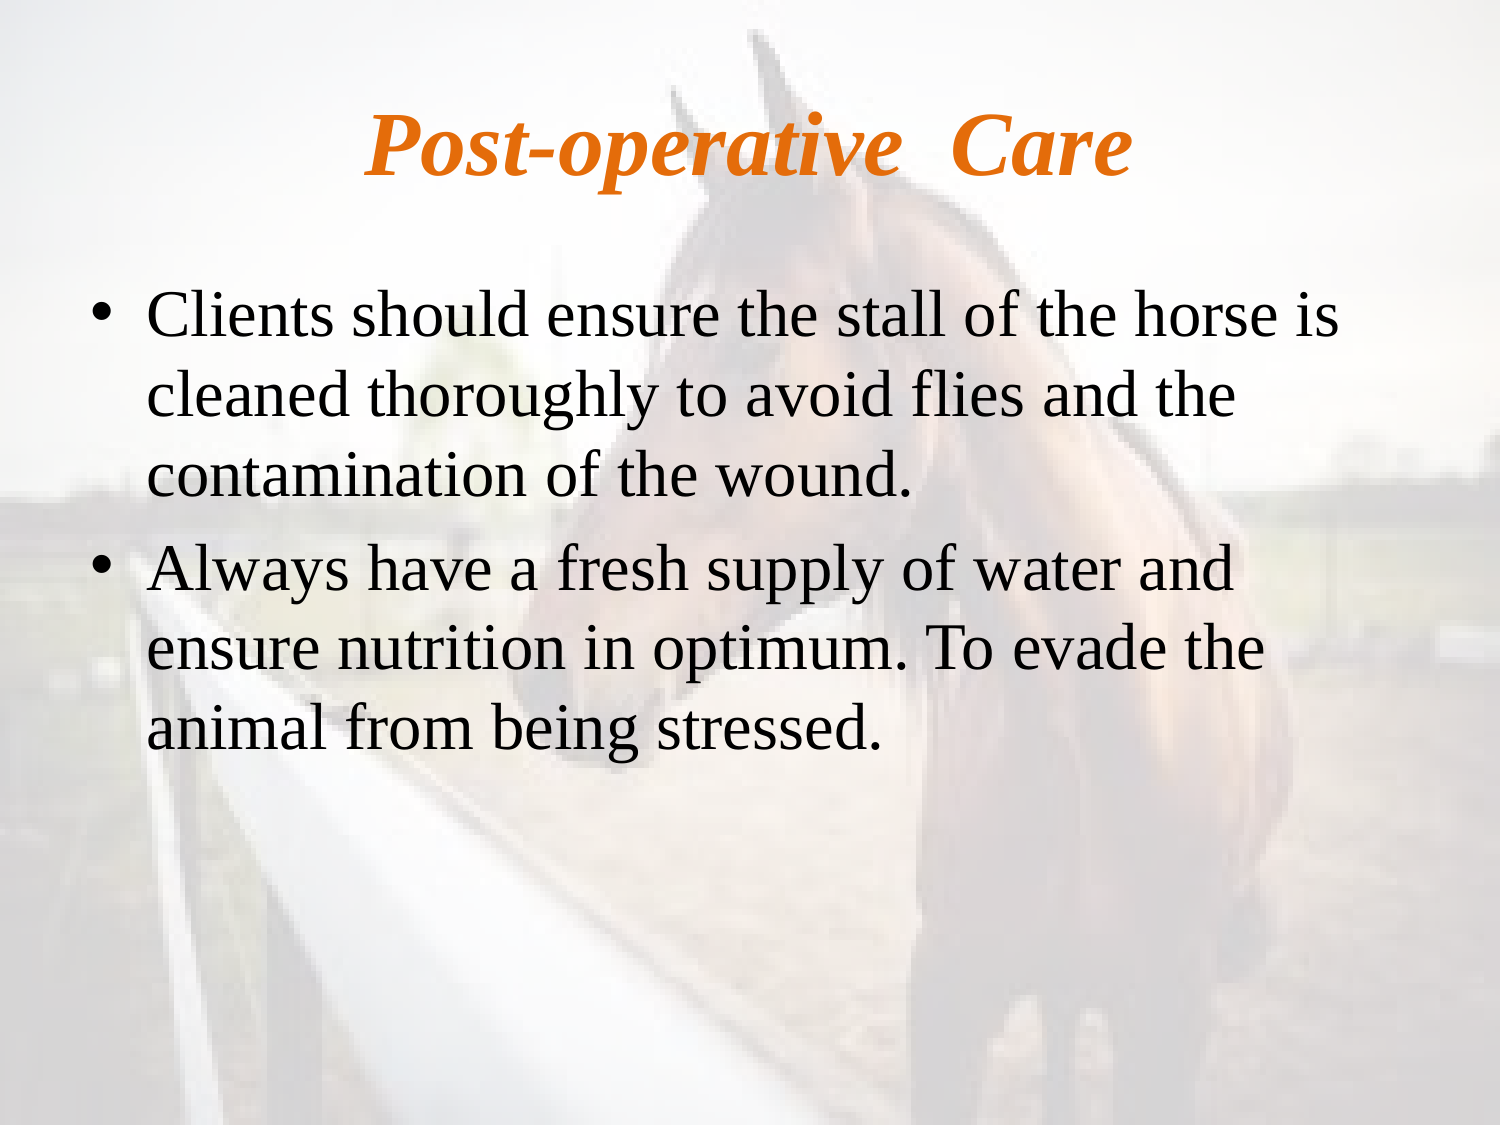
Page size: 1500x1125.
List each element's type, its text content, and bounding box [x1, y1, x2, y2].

title Post-operative Care [75, 45, 1425, 233]
list Clients should ensure the stall of the horse is cleaned thoroughly to avoid flies and the contamination of the wound. Always have a fresh supply of water and ensure nutrition in optimum. To evade the animal from being stressed. [75, 262, 1425, 1005]
